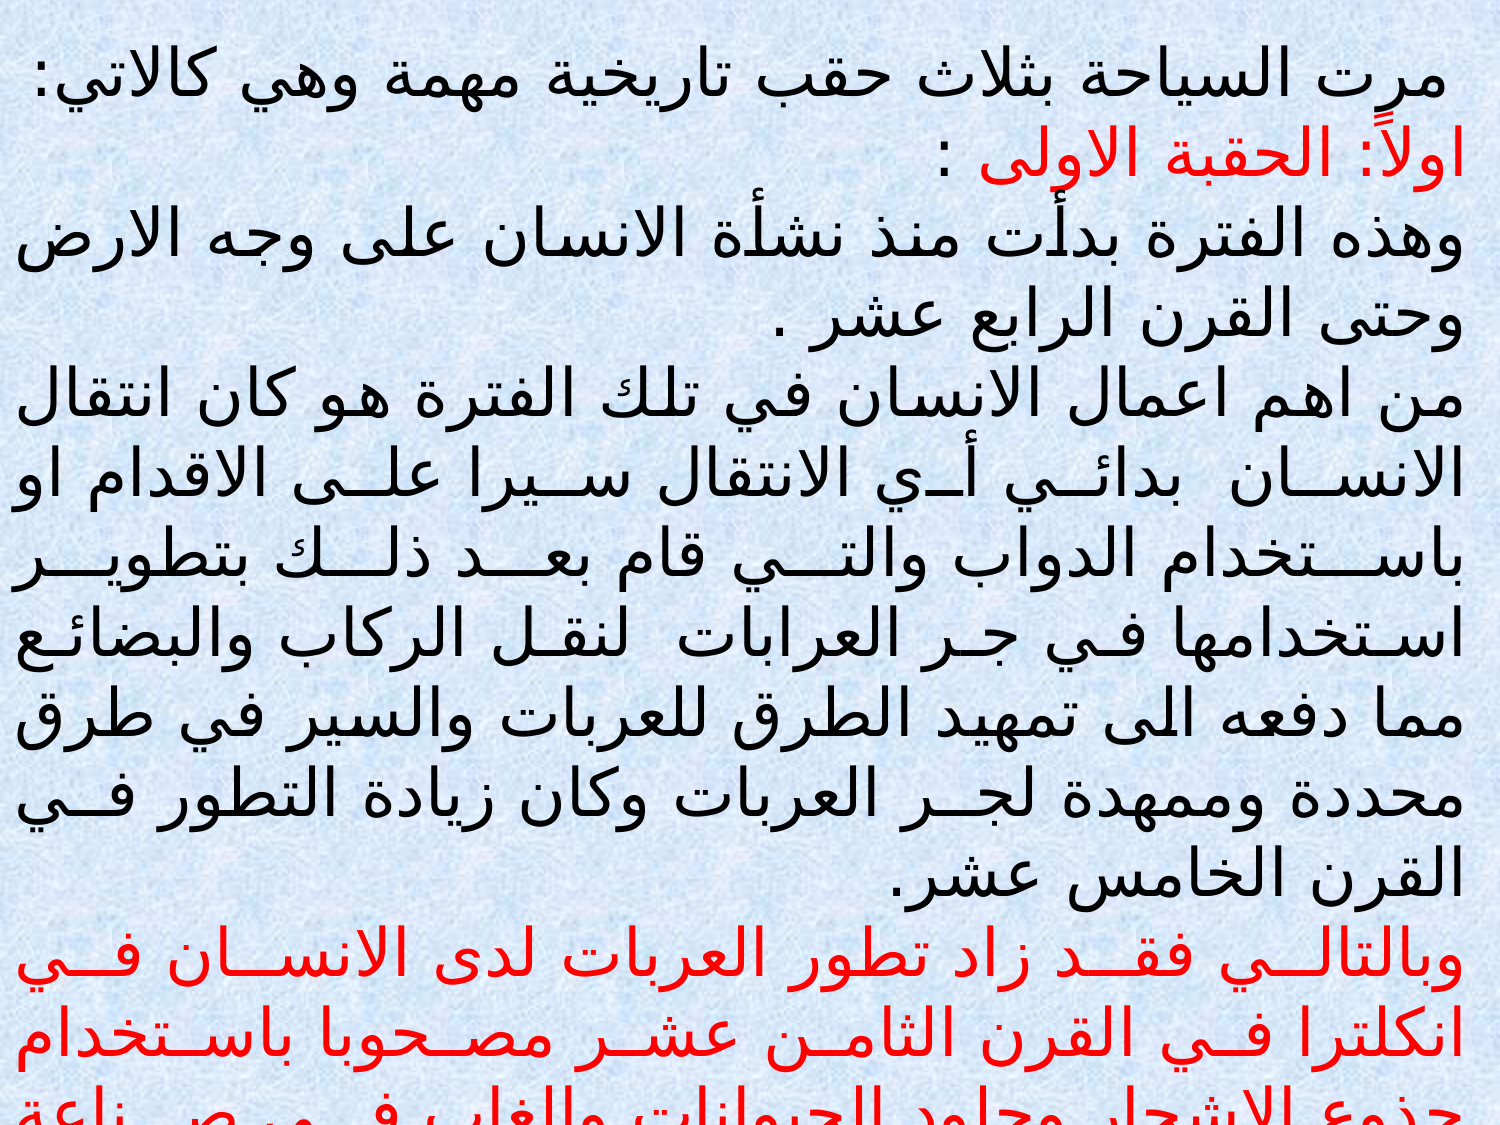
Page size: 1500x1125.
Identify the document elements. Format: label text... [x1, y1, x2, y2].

picture [0, 0, 1500, 1125]
text_box مرت السياحة بثلاث حقب تاريخية مهمة وهي كالاتي: اولاً: الحقبة الاولى : وهذه الفترة بدأت منذ نشأة الانسان على وجه الارض وحتى القرن الرابع عشر . من اهم اعمال الانسان في تلك الفترة هو كان انتقال الانسان بدائي أي الانتقال سيرا على الاقدام او باستخدام الدواب والتي قام بعد ذلك بتطوير استخدامها في جر العرابات لنقل الركاب والبضائع مما دفعه الى تمهيد الطرق للعربات والسير في طرق محددة وممهدة لجر العربات وكان زيادة التطور في القرن الخامس عشر. وبالتالي فقد زاد تطور العربات لدى الانسان في انكلترا في القرن الثامن عشر مصحوبا باستخدام جذوع الاشجار وجلود الحيوانات والغاب في صناعة السفن البسيطة . [0, 22, 1483, 1125]
